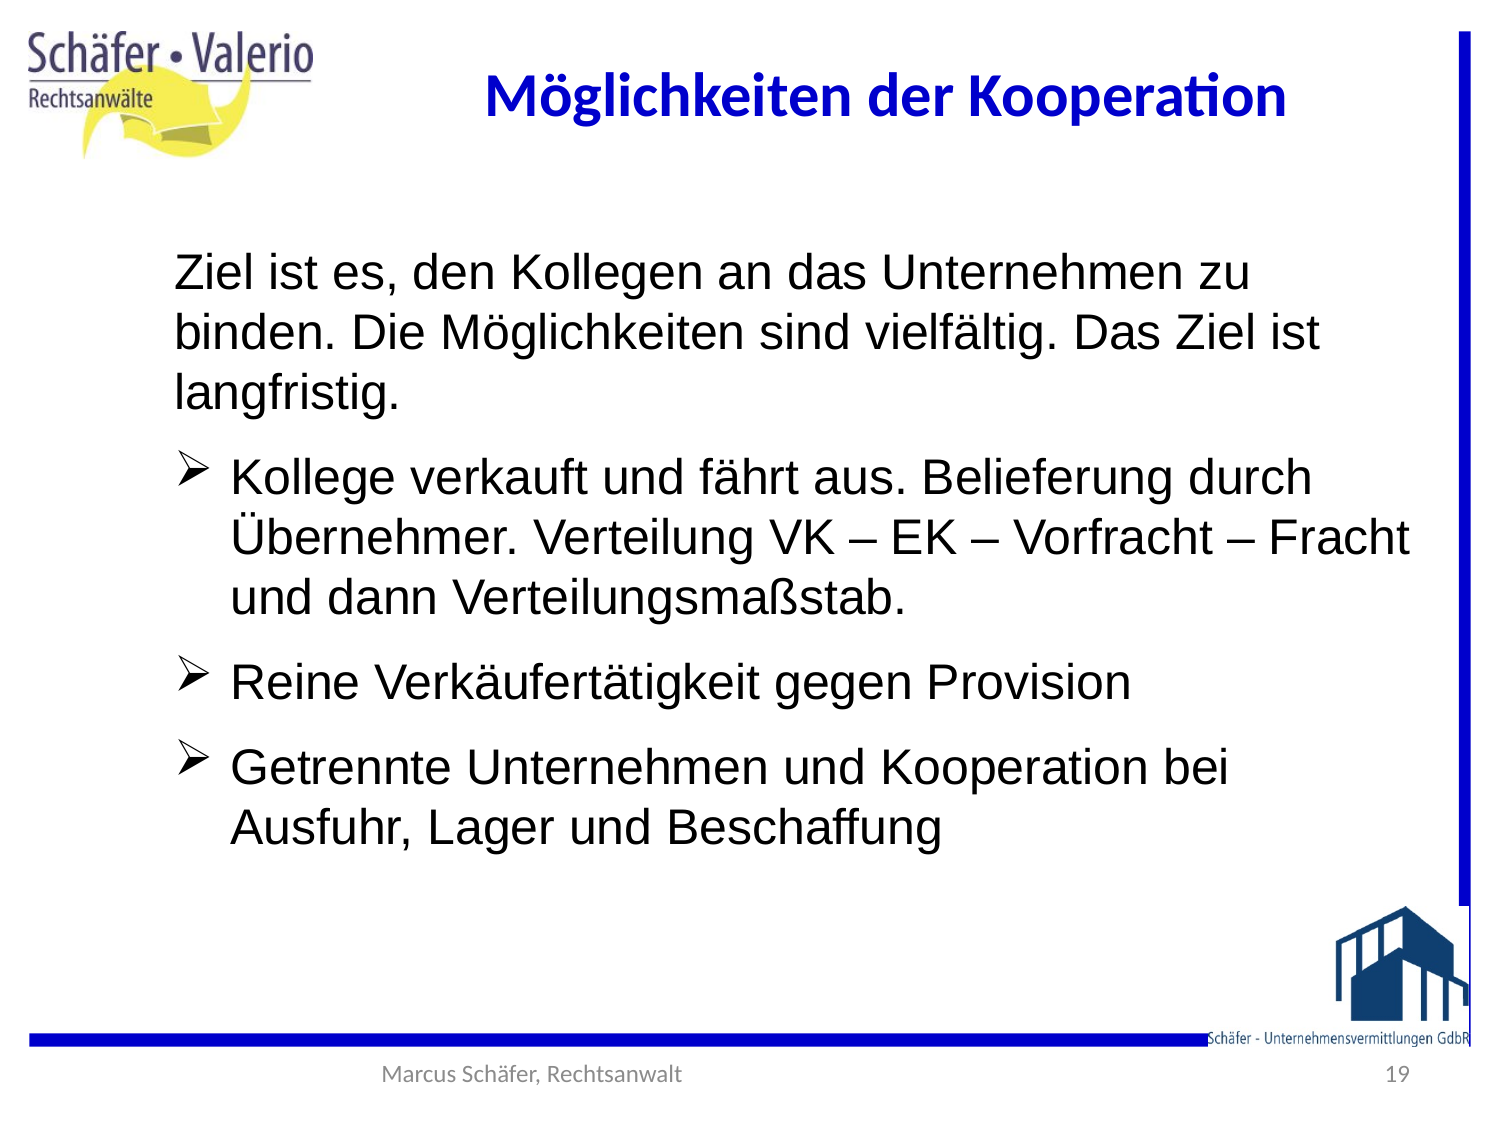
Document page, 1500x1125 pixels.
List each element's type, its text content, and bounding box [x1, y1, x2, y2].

slide_number 19 [1074, 1055, 1425, 1103]
picture [1208, 905, 1470, 1048]
picture [28, 31, 314, 160]
footer Marcus Schäfer, Rechtsanwalt [76, 1055, 988, 1103]
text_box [29, 31, 1471, 1048]
